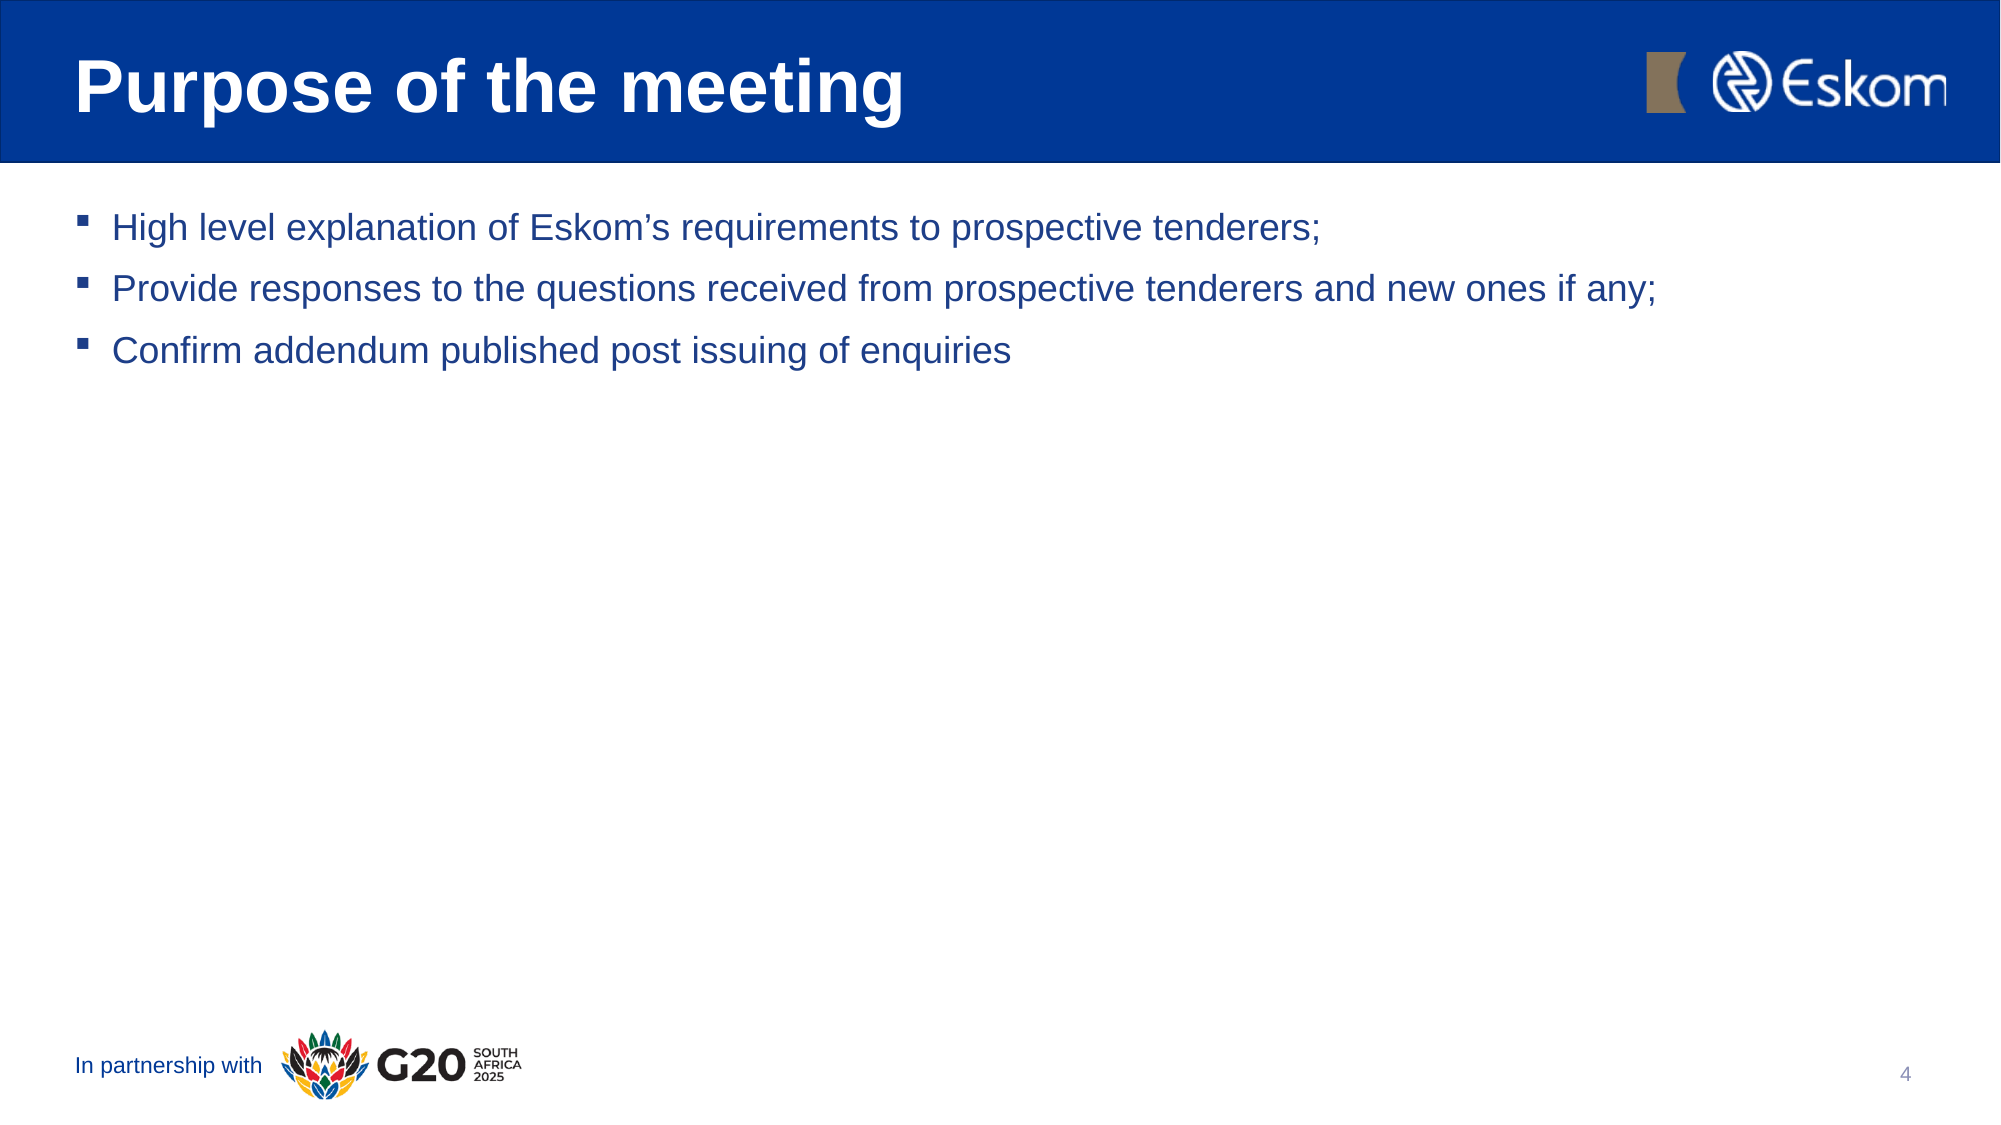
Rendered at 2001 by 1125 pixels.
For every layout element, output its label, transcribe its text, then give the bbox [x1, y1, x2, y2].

slide_number 4 [1869, 1042, 1927, 1103]
list High level explanation of Eskom’s requirements to prospective tenderers; Provide responses to the questions received from prospective tenderers and new ones if any; Confirm addendum published post issuing of enquiries [59, 200, 1927, 998]
title Purpose of the meeting [59, 33, 1620, 143]
picture [280, 1029, 526, 1100]
